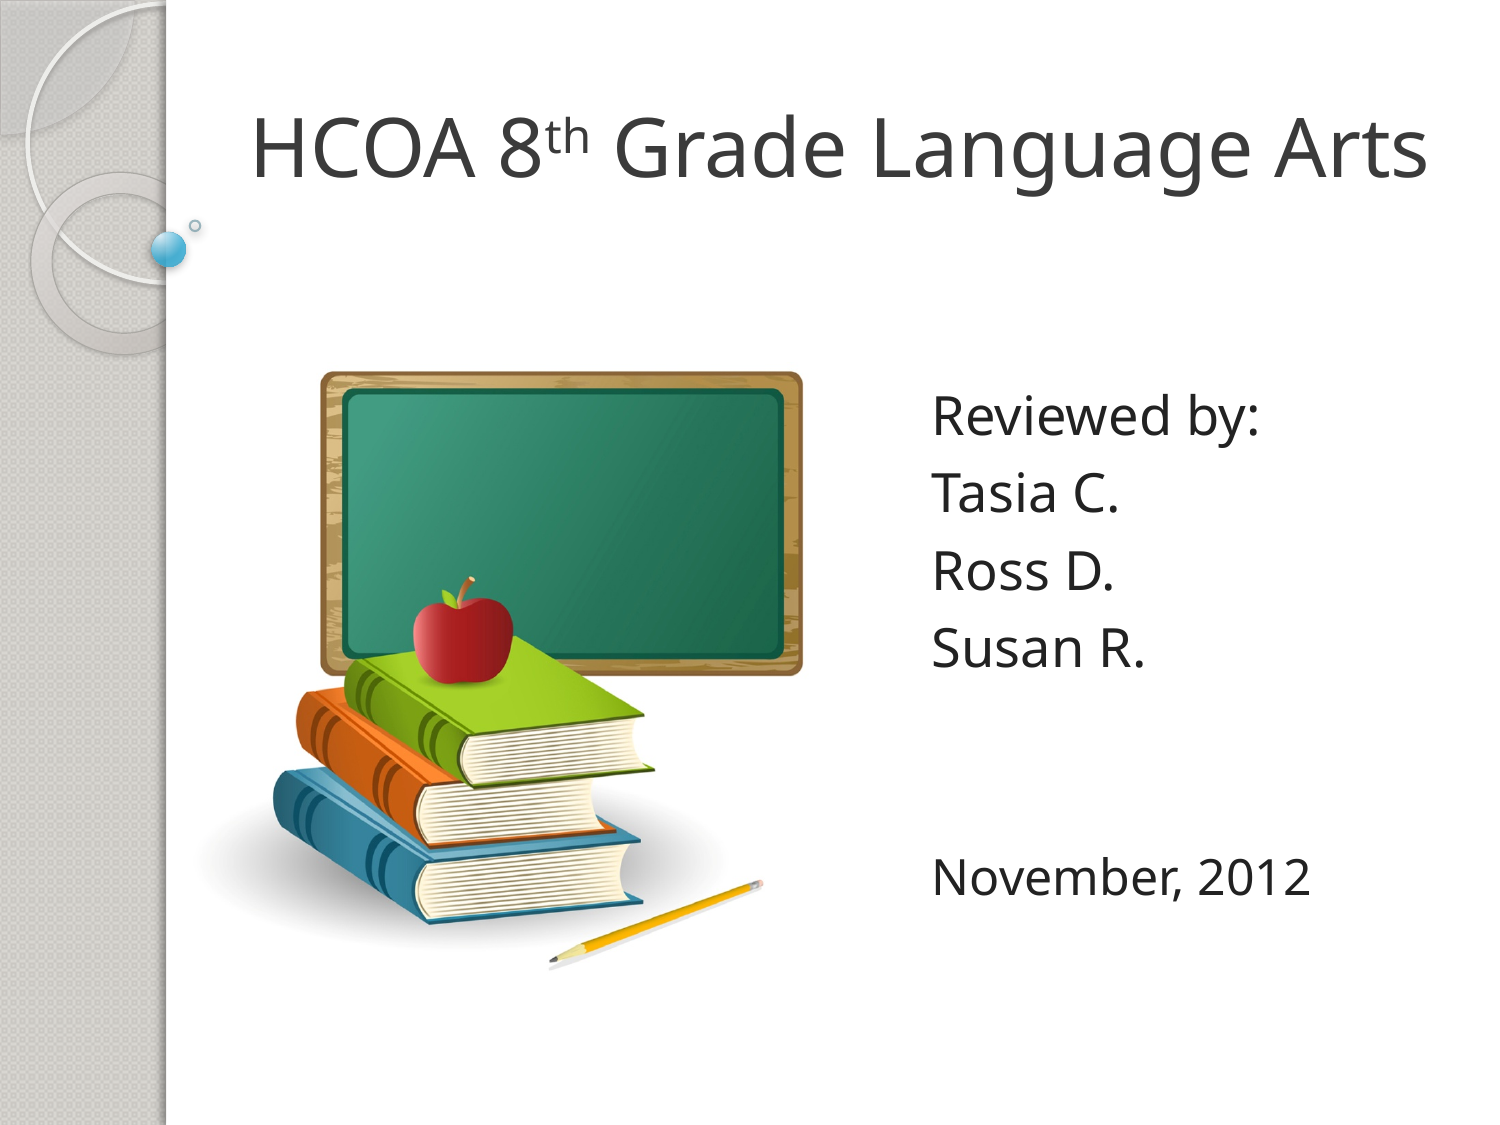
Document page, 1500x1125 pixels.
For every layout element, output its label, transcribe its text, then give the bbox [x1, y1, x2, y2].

picture [174, 362, 809, 976]
subtitle Reviewed by: Tasia C. Ross D. Susan R. November, 2012 [912, 303, 1450, 925]
title HCOA 8th Grade Language Arts [234, 59, 1450, 301]
